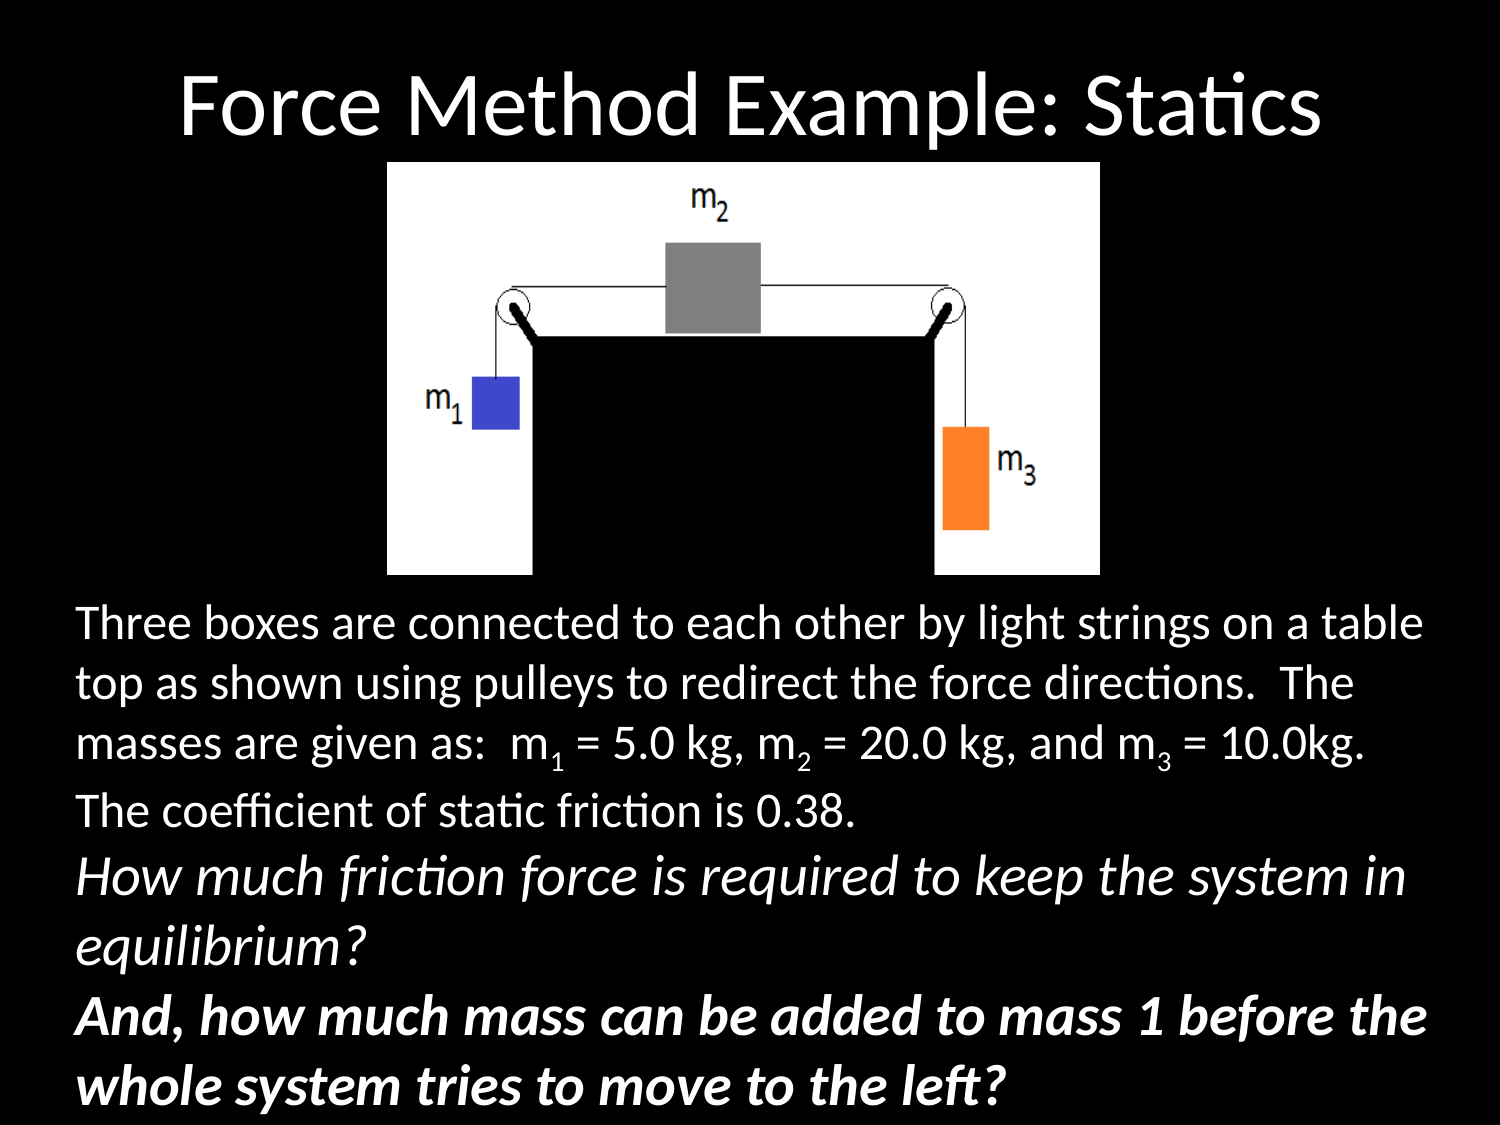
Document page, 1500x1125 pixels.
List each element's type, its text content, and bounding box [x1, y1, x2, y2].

title Force Method Example: Statics [87, 4, 1438, 192]
text_box Three boxes are connected to each other by light strings on a table top as shown using pulleys to redirect the force directions. The masses are given as: m1 = 5.0 kg, m2 = 20.0 kg, and m3 = 10.0kg. The coefficient of static friction is 0.38. How much friction force is required to keep the system in equilibrium? And, how much mass can be added to mass 1 before the whole system tries to move to the left? [60, 581, 1461, 1125]
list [387, 162, 1101, 576]
